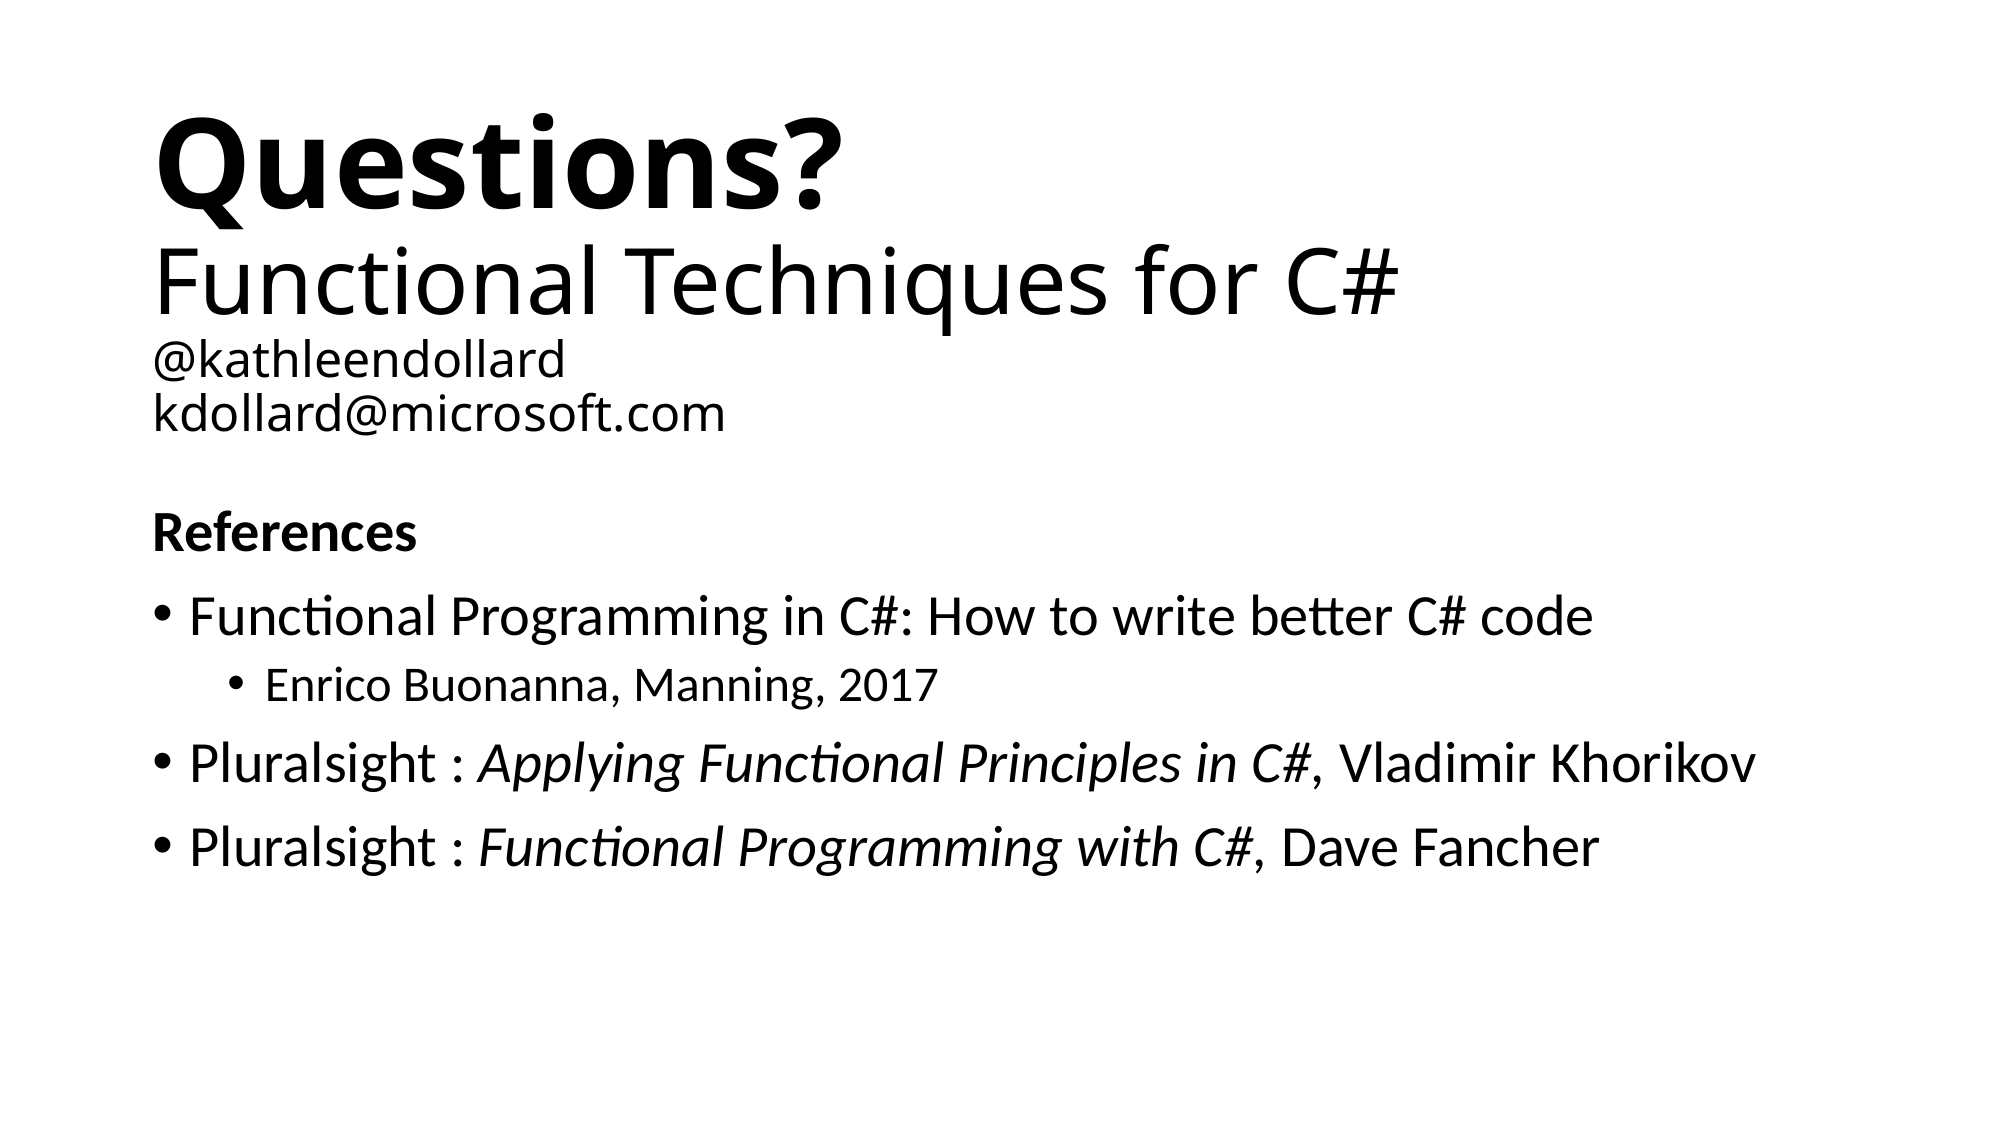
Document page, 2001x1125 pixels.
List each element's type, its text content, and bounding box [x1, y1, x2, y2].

title Questions? Functional Techniques for C# @kathleendollard kdollard@microsoft.com [137, 89, 1863, 493]
list References Functional Programming in C#: How to write better C# code Enrico Buonanna, Manning, 2017 Pluralsight : Applying Functional Principles in C#, Vladimir Khorikov Pluralsight : Functional Programming with C#, Dave Fancher [137, 493, 1863, 1036]
